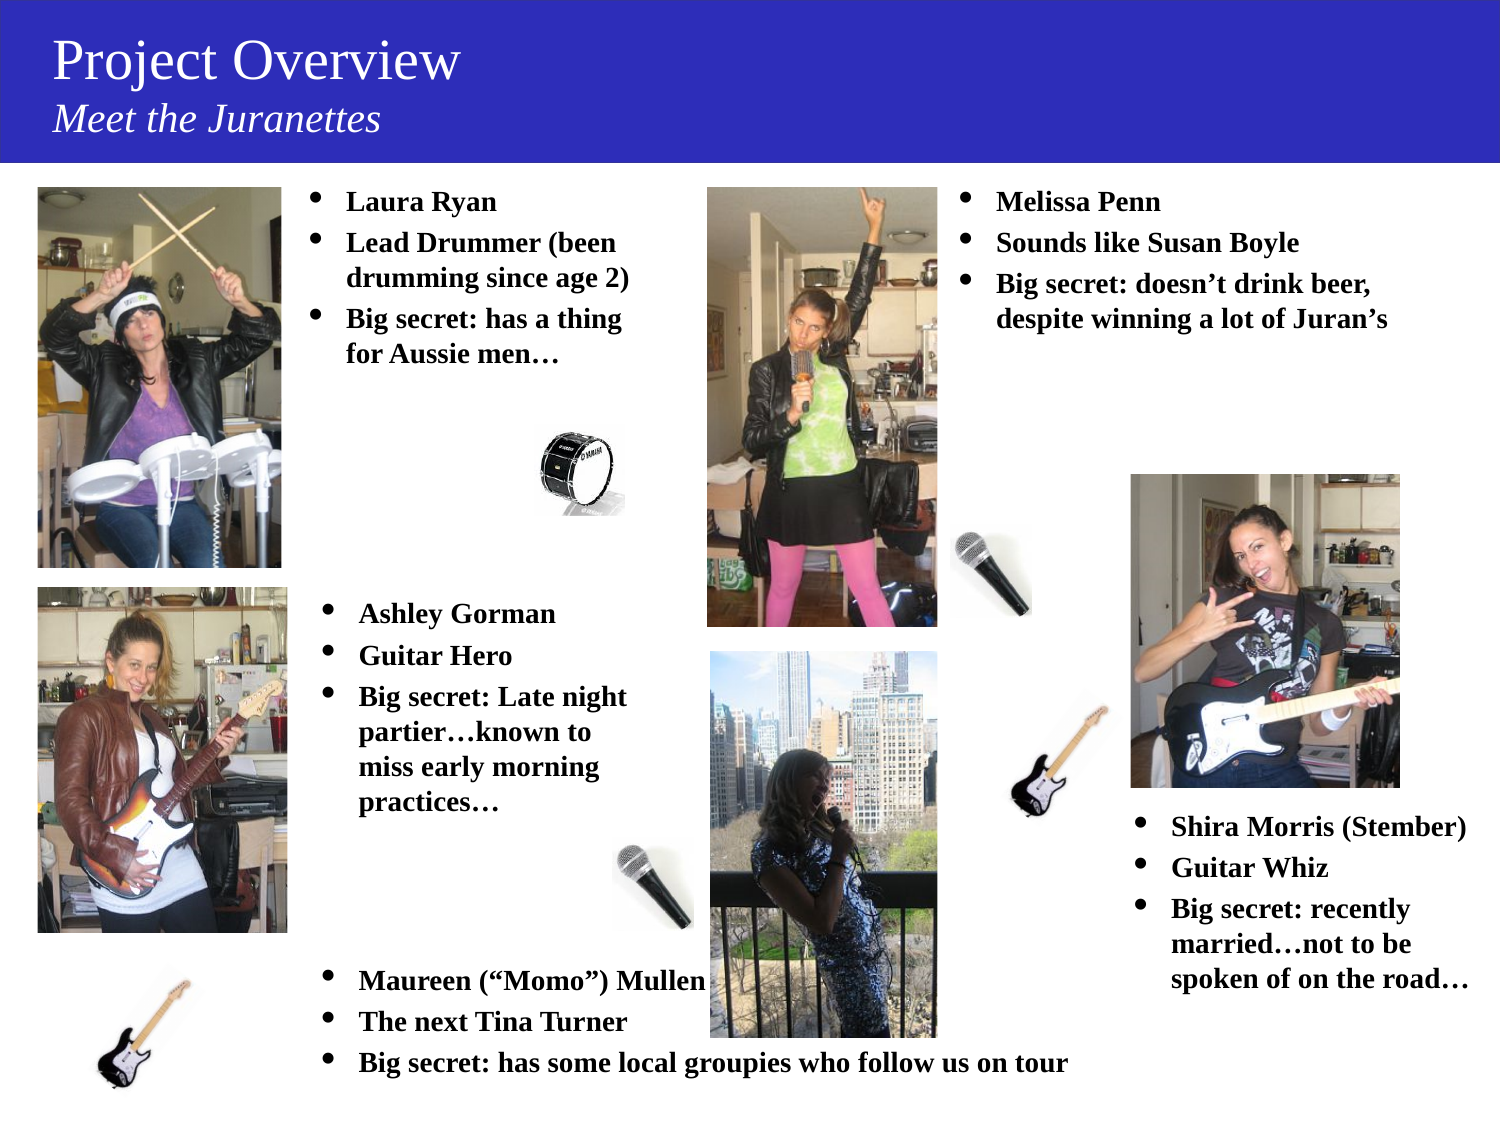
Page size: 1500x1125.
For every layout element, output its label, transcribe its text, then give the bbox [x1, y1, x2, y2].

text_box Maureen (“Momo”) Mullen The next Tina Turner Big secret: has some local groupies who follow us on tour [287, 953, 1088, 1086]
picture [709, 650, 938, 1038]
picture [949, 524, 1032, 618]
text_box Shira Morris (Stember) Guitar Whiz Big secret: recently married…not to be spoken of on the road… [1100, 799, 1500, 1002]
text_box Laura Ryan Lead Drummer (been drumming since age 2) Big secret: has a thing for Aussie men… [275, 174, 675, 377]
picture [534, 424, 626, 516]
picture [0, 187, 350, 568]
picture [612, 837, 694, 931]
title Project Overview Meet the Juranettes [37, 12, 1313, 151]
picture [706, 187, 938, 627]
text_box Melissa Penn Sounds like Susan Boyle Big secret: doesn’t drink beer, despite winning a lot of Juran’s [924, 174, 1500, 342]
text_box Ashley Gorman Guitar Hero Big secret: Late night partier…known to miss early morning practices… [288, 587, 650, 825]
picture [89, 963, 205, 1097]
picture [1130, 474, 1401, 788]
picture [37, 587, 288, 933]
picture [1001, 688, 1123, 826]
